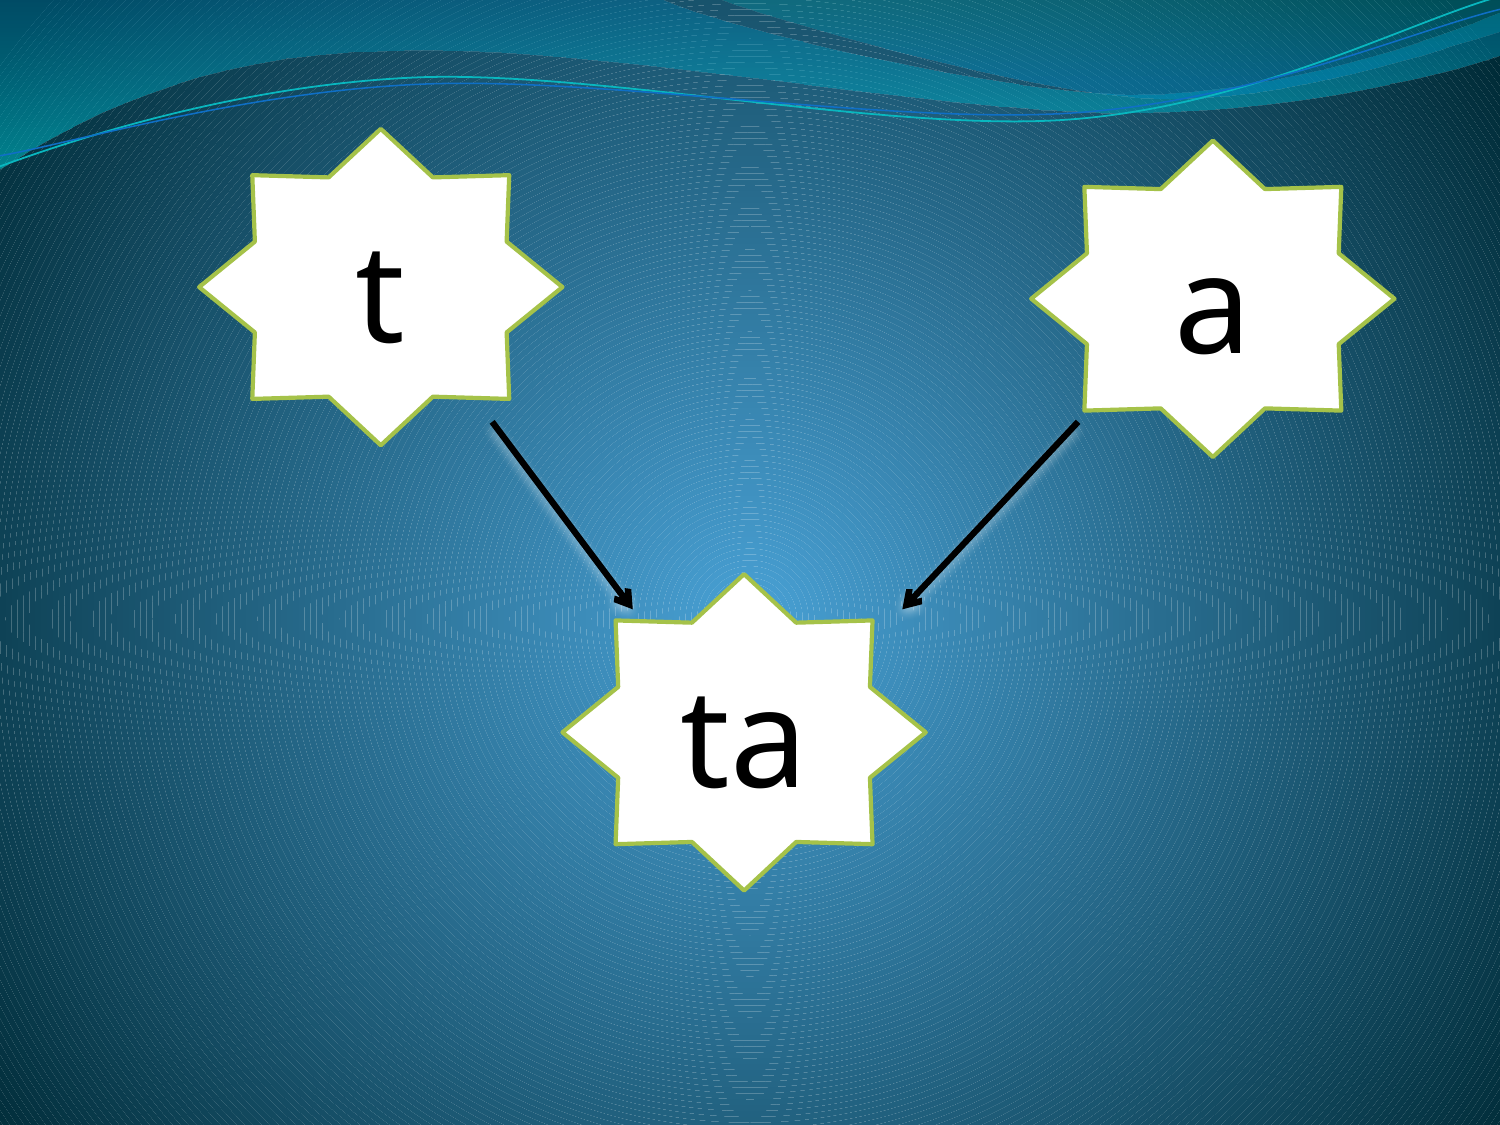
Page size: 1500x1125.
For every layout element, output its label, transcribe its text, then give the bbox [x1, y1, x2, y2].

text_box t [197, 127, 565, 447]
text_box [896, 427, 1085, 604]
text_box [468, 445, 657, 587]
text_box a [1029, 139, 1397, 459]
text_box ta [560, 572, 928, 893]
